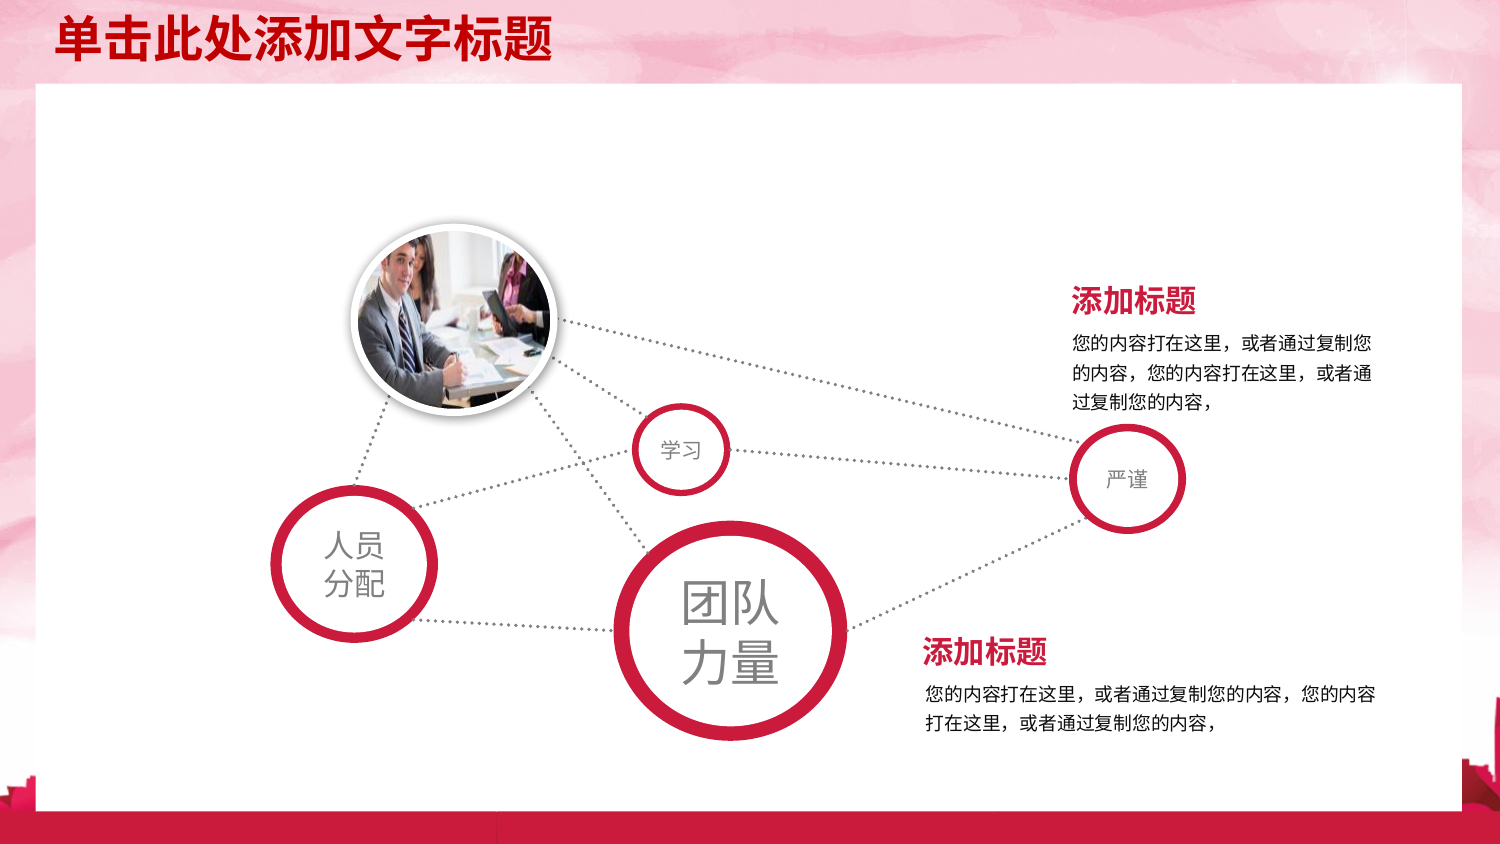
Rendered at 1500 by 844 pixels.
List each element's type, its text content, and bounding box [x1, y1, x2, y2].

text_box [0, 810, 496, 844]
text_box 您的内容打在这里，或者通过复制您的内容，您的内容打在这里，或者通过复制您的内容， [1092, 319, 1391, 419]
text_box 添加标题 [876, 613, 1095, 671]
text_box 添加标题 [1092, 262, 1244, 319]
text_box [496, 810, 997, 844]
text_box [354, 224, 1092, 631]
text_box [997, 810, 1500, 844]
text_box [354, 224, 557, 413]
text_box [613, 631, 848, 741]
text_box 您的内容打在这里，或者通过复制您的内容，您的内容打在这里，或者通过复制您的内容， [914, 670, 1404, 770]
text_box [1068, 423, 1187, 534]
picture [0, 0, 1500, 810]
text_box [270, 485, 438, 643]
